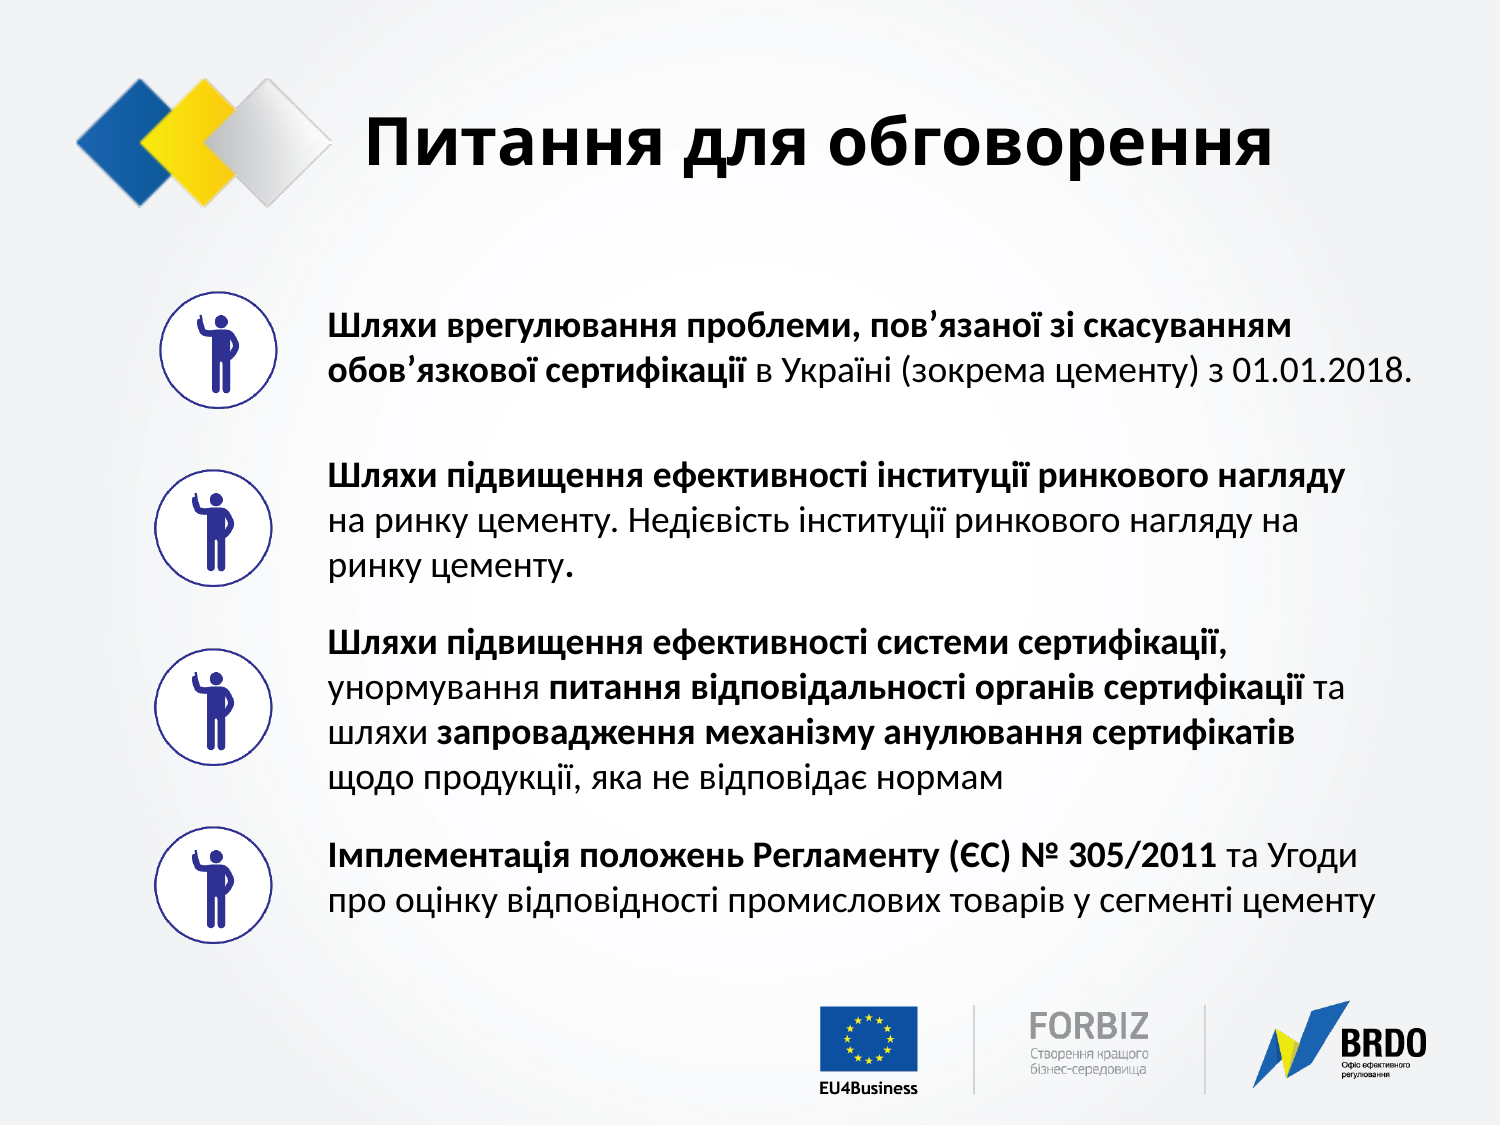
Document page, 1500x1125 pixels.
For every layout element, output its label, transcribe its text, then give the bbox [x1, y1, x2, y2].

text_box Шляхи врегулювання проблеми, пов’язаної зі скасуванням обов’язкової сертифікації в Україні (зокрема цементу) з 01.01.2018. [312, 292, 1460, 398]
picture [0, 0, 1500, 1125]
title Питання для обговорення [348, 45, 1425, 233]
text_box Шляхи підвищення ефективності інституції ринкового нагляду на ринку цементу. Недієвість інституції ринкового нагляду на ринку цементу. [312, 442, 1400, 593]
text_box Шляхи підвищення ефективності системи сертифікації, унормування питання відповідальності органів сертифікації та шляхи запровадження механізму анулювання сертифікатів щодо продукції, яка не відповідає нормам [312, 609, 1396, 805]
text_box Імплементація положень Регламенту (ЄС) № 305/2011 та Угоди про оцінку відповідності промислових товарів у сегменті цементу [312, 822, 1393, 927]
